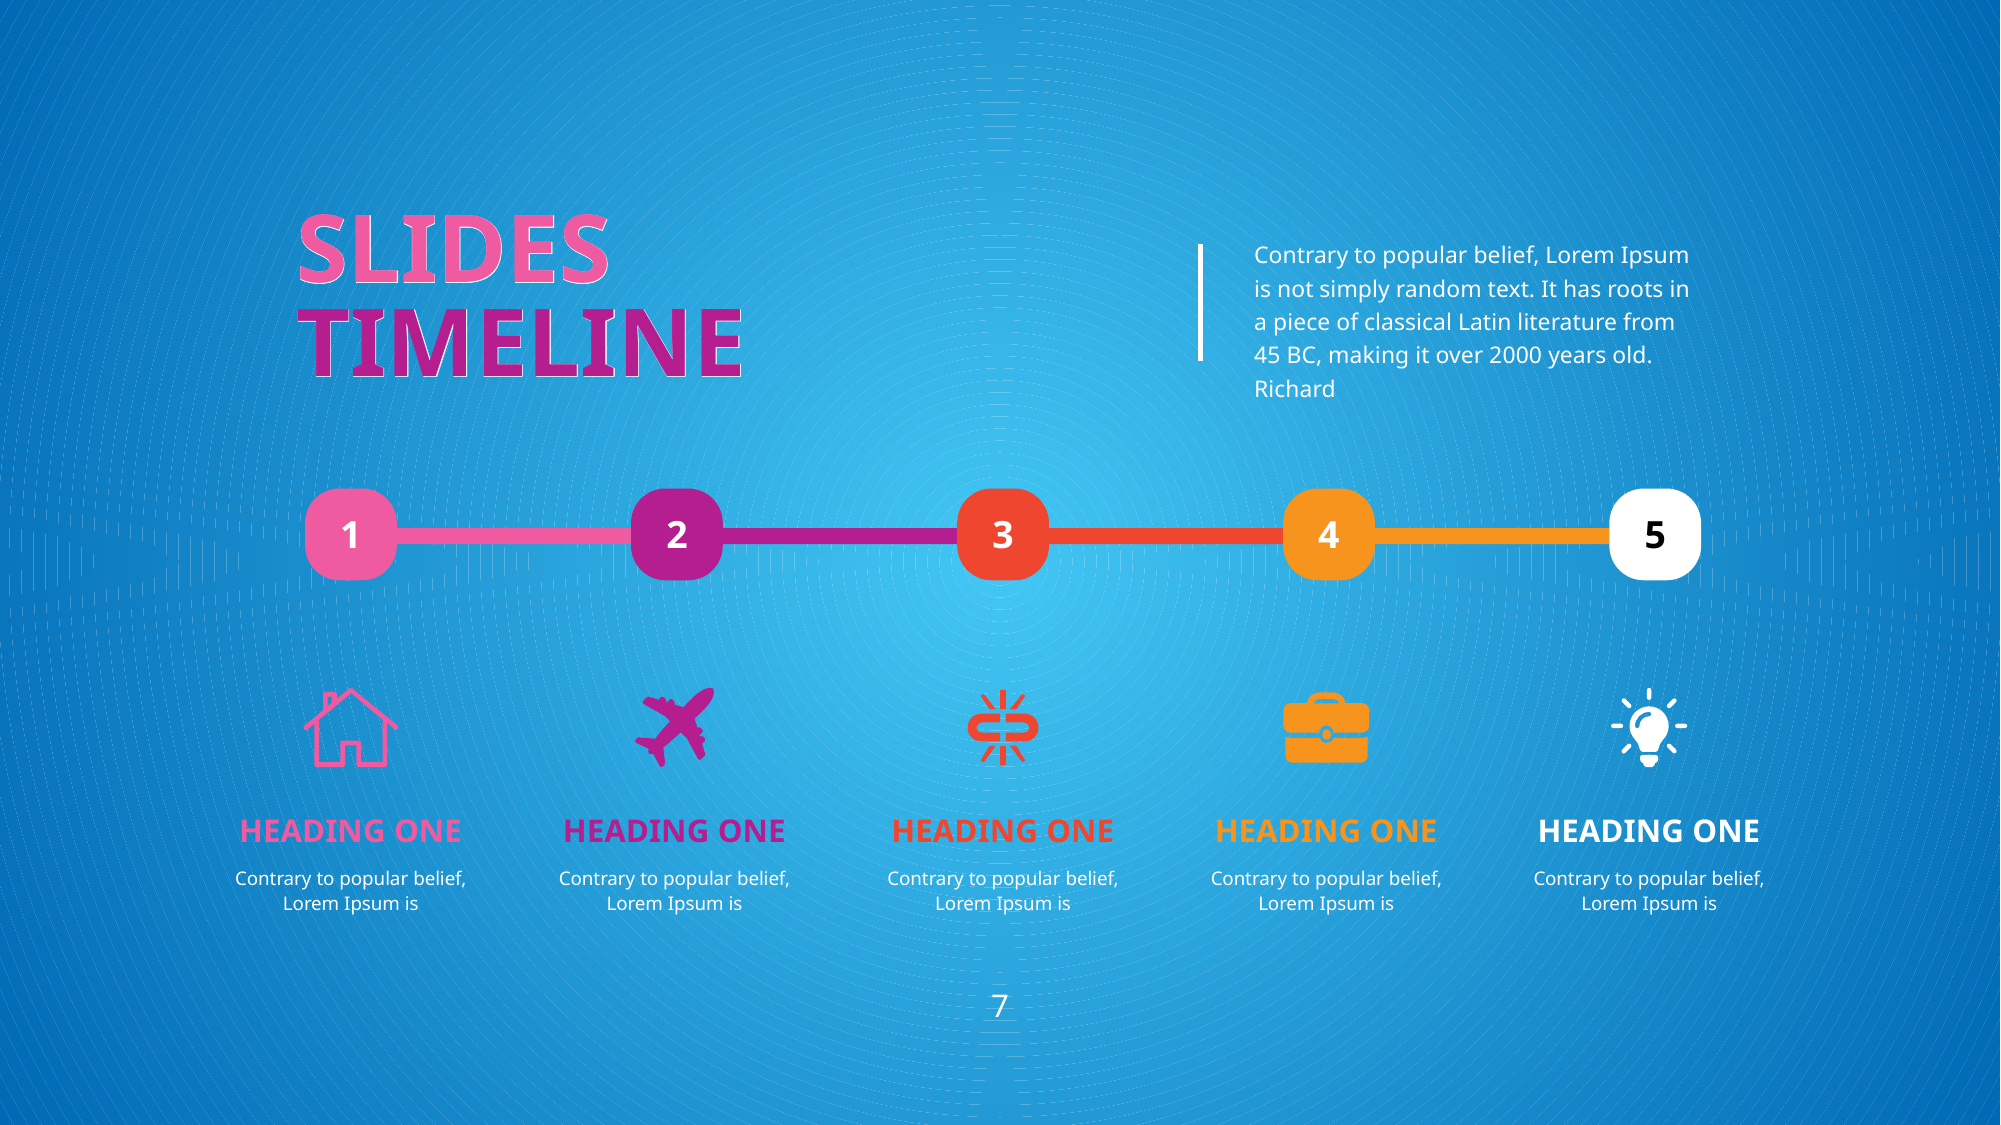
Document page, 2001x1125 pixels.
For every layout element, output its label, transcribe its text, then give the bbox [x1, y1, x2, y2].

slide_number 7 [952, 959, 1048, 1055]
text_box [0, 0, 2000, 1125]
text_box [217, 200, 1783, 923]
